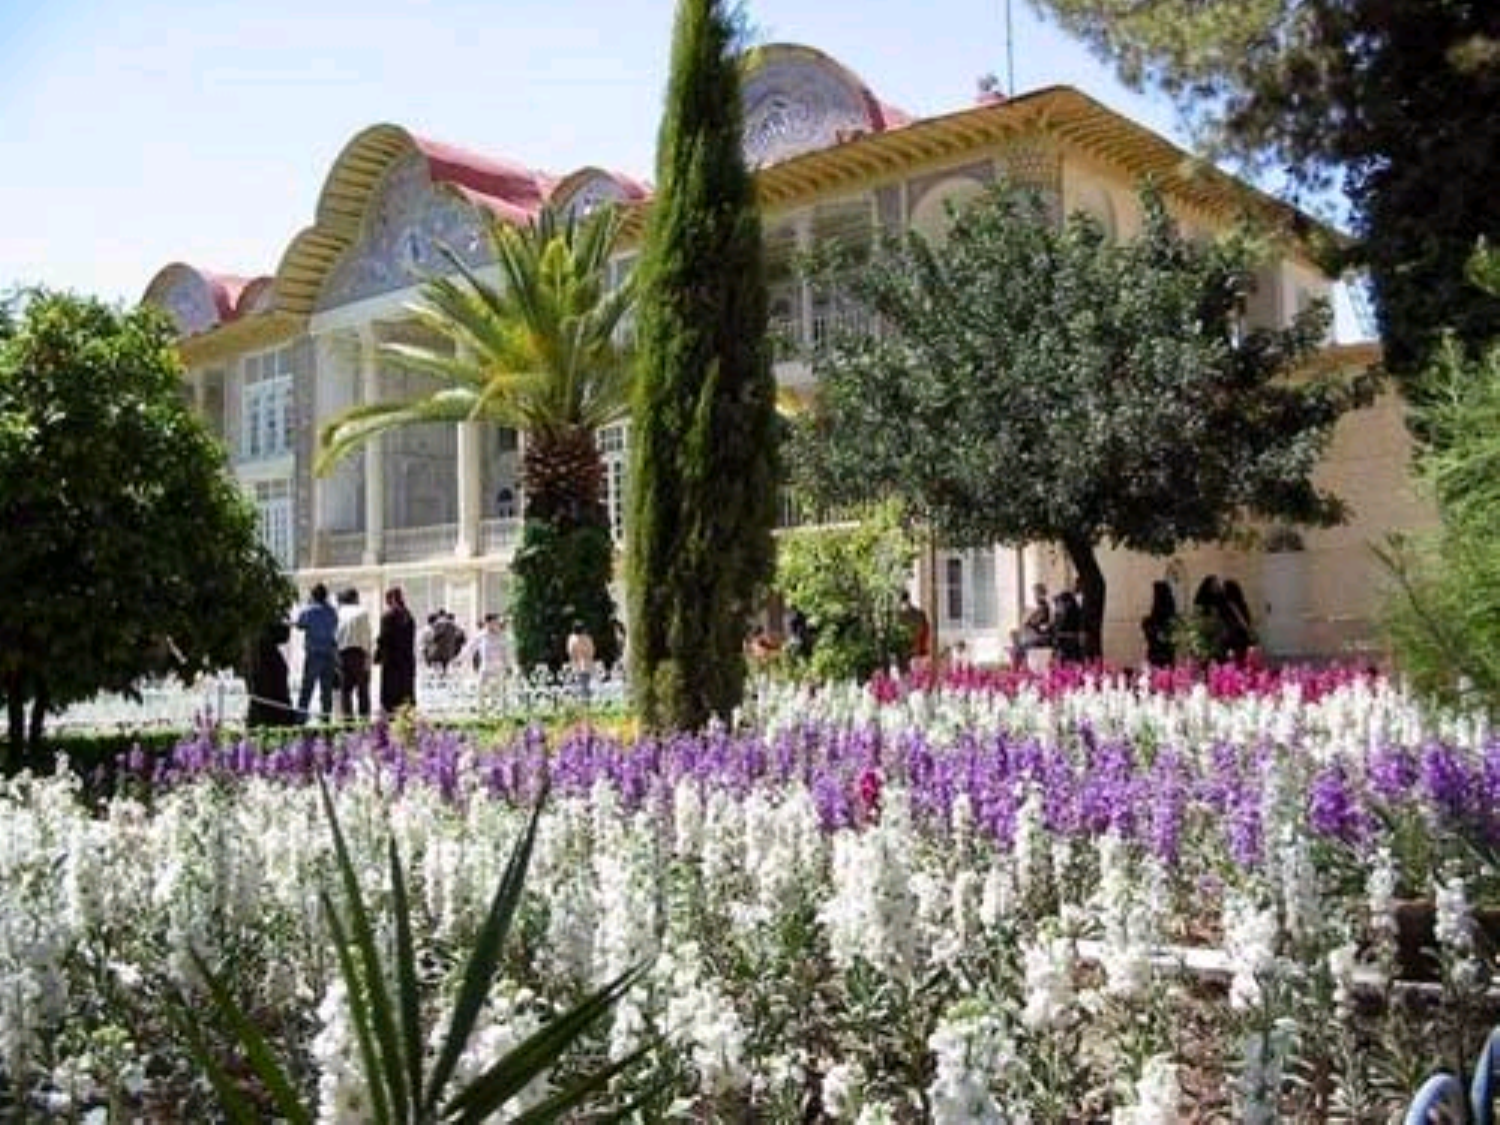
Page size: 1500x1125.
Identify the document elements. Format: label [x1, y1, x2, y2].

list [0, 0, 1500, 1125]
